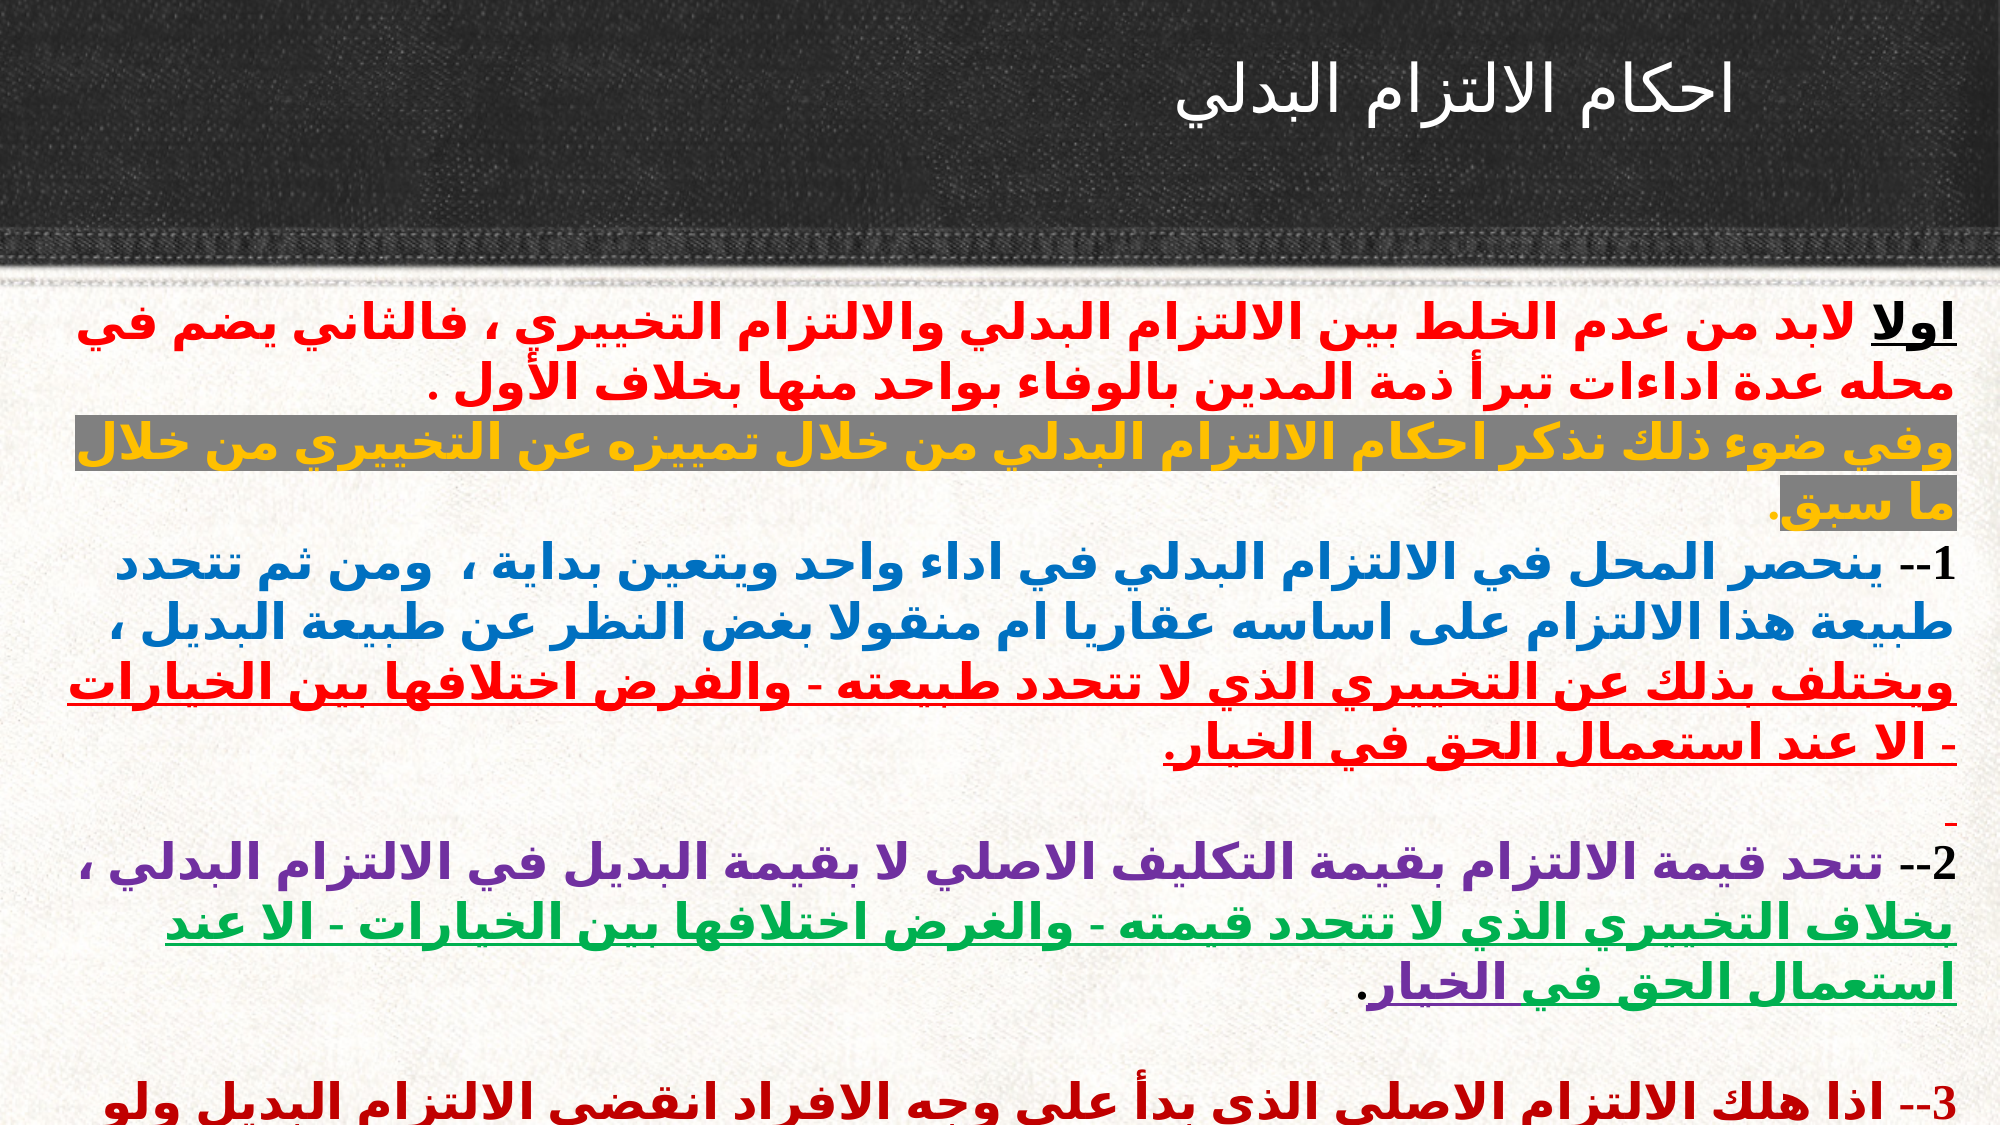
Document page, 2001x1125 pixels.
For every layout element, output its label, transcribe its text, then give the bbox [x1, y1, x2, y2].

text_box اولا لابد من عدم الخلط بين الالتزام البدلي والالتزام التخييري ، فالثاني يضم في محله عدة اداءات تبرأ ذمة المدين بالوفاء بواحد منها بخلاف الأول . وفي ضوء ذلك نذكر احكام الالتزام البدلي من خلال تمييزه عن التخييري من خلال ما سبق. 1-- ينحصر المحل في الالتزام البدلي في اداء واحد ويتعين بداية ، ومن ثم تتحدد طبيعة هذا الالتزام على اساسه عقاريا ام منقولا بغض النظر عن طبيعة البديل ، ويختلف بذلك عن التخييري الذي لا تتحدد طبيعته - والفرض اختلافها بين الخيارات - الا عند استعمال الحق في الخيار. 2-- تتحد قيمة الالتزام بقيمة التكليف الاصلي لا بقيمة البديل في الالتزام البدلي ، بخلاف التخييري الذي لا تتحدد قيمته - والغرض اختلافها بين الخيارات - الا عند استعمال الحق في الخيار. 3-- اذا هلك الالتزام الاصلي الذي بدأ علي وجه الافراد انقضى الالتزام البديل ولو كان وفاء البديل ممكنا ، بخلاف التخييري حيث ان هلاك احد الخيارات يؤدي الي حصر الخيار في الباقي على نحو ما بينا قبل. [28, 282, 1972, 1125]
picture [0, 0, 2000, 1125]
title احكام الالتزام البدلي [262, 48, 1738, 214]
